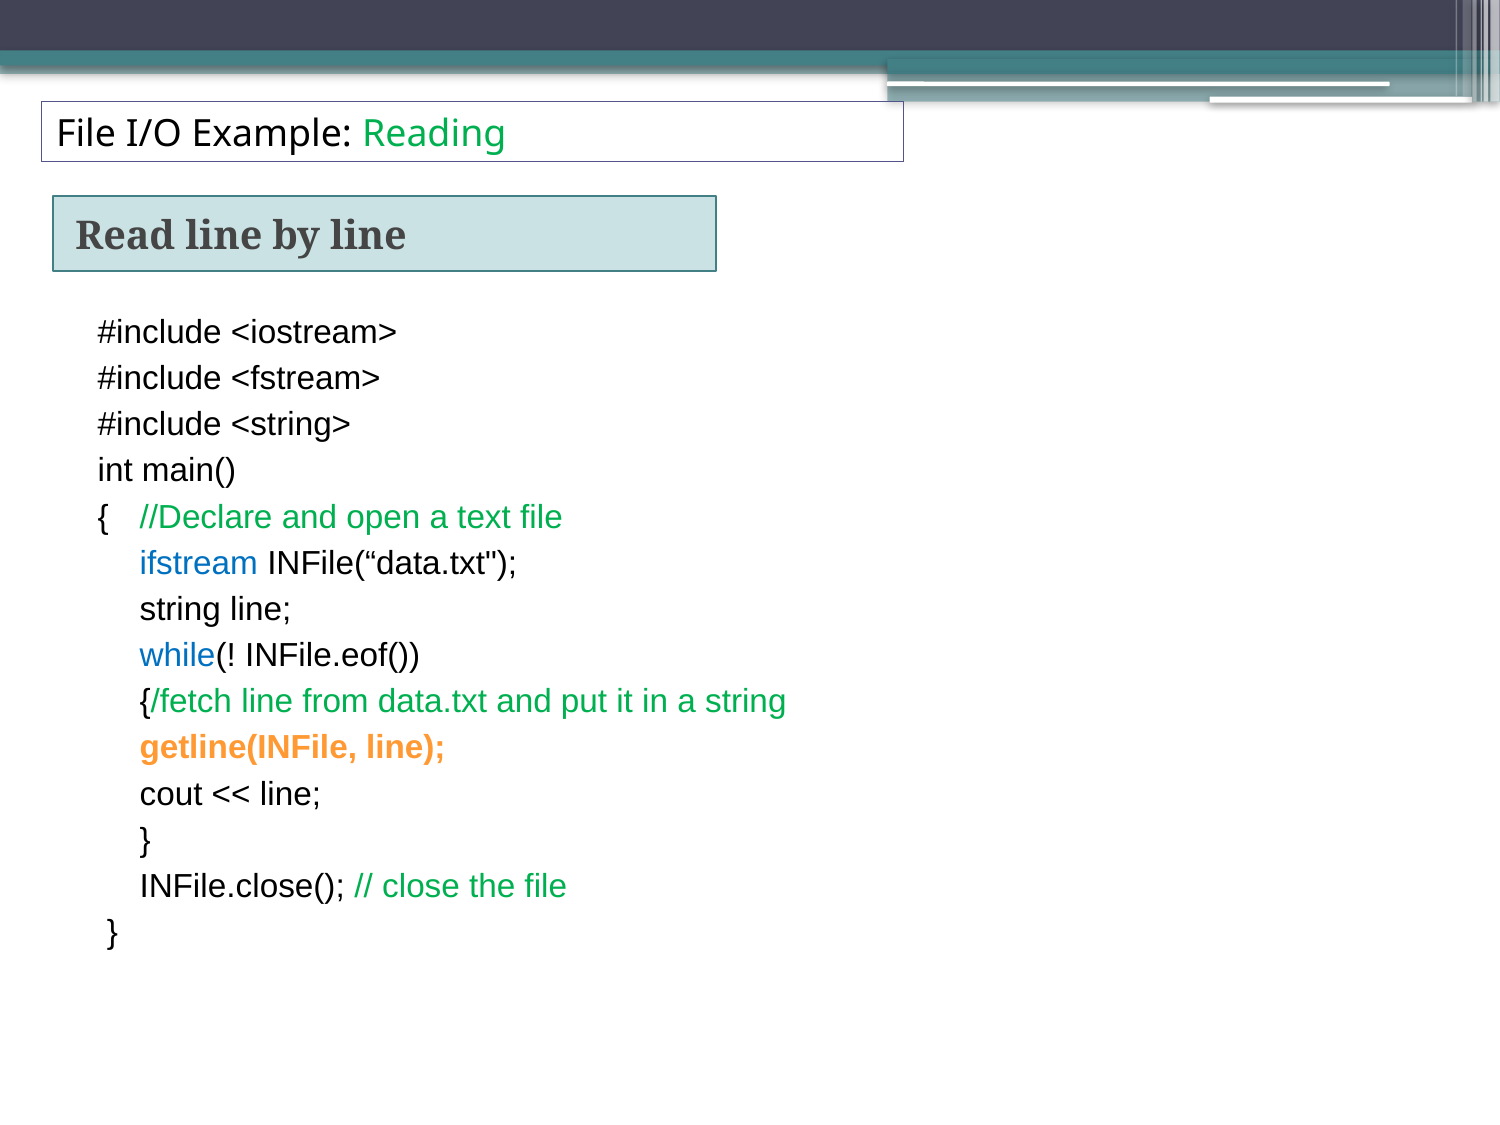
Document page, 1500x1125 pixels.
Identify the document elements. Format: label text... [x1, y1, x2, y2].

list #include <iostream> #include <fstream> #include <string> int main() { //Declare and open a text file ifstream INFile(“data.txt"); string line; while(! INFile.eof()) {/fetch line from data.txt and put it in a string getline(INFile, line); cout << line; } INFile.close(); // close the file } [64, 302, 1317, 988]
list Read line by line [52, 195, 717, 272]
text_box File I/O Example: Reading [41, 101, 904, 162]
